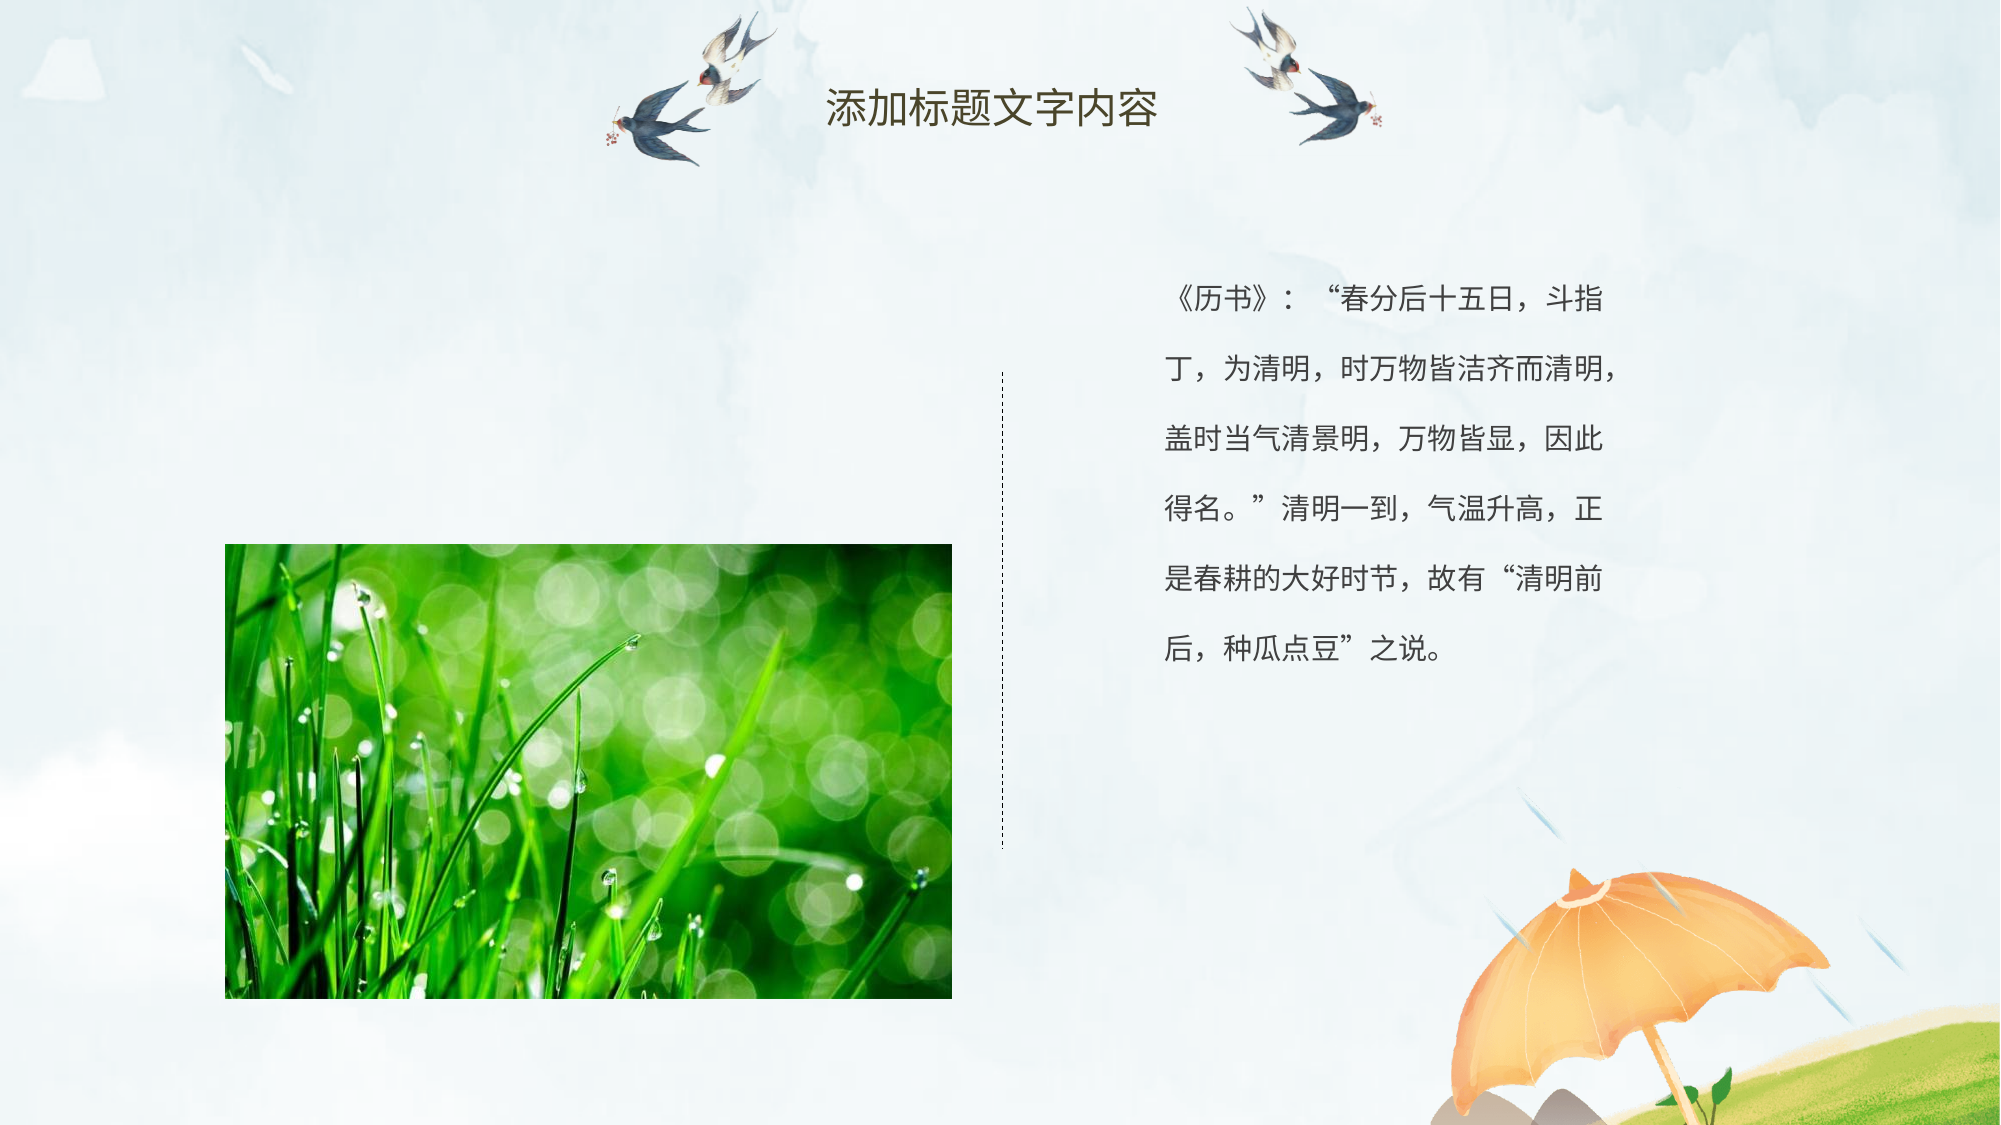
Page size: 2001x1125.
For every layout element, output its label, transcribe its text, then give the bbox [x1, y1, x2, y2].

picture [576, 3, 796, 186]
text_box 添加标题文字内容 [783, 49, 1202, 140]
picture [225, 544, 952, 999]
picture [1213, 0, 1409, 163]
picture [1430, 787, 2000, 1125]
text_box 《历书》：“春分后十五日，斗指丁，为清明，时万物皆洁齐而清明，盖时当气清景明，万物皆显，因此得名。”清明一到，气温升高，正是春耕的大好时节，故有“清明前后，种瓜点豆”之说。 [1150, 238, 1644, 673]
